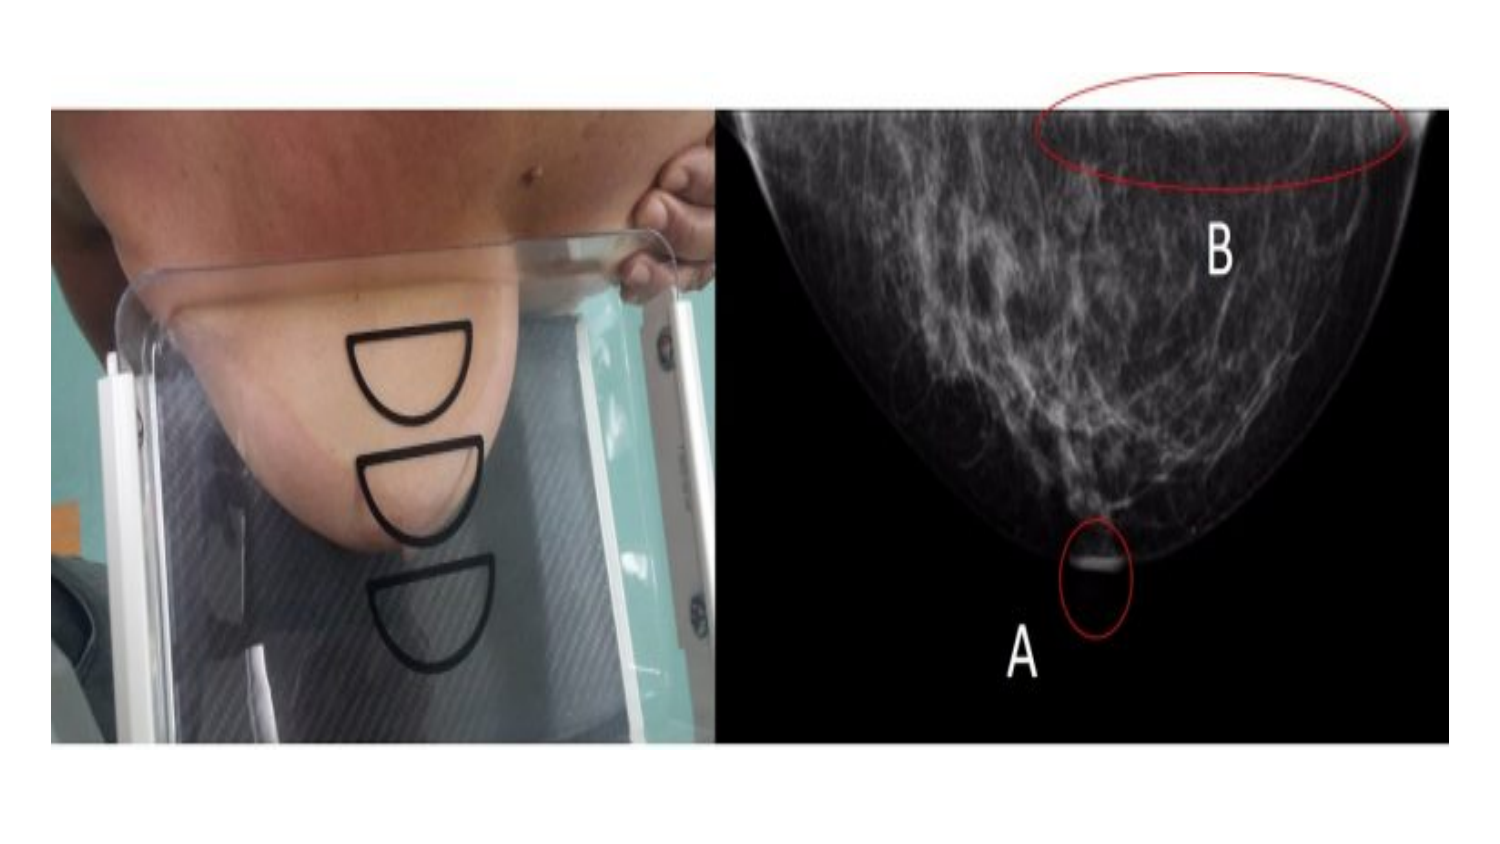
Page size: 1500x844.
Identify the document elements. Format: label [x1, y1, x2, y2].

picture [50, 72, 1450, 750]
